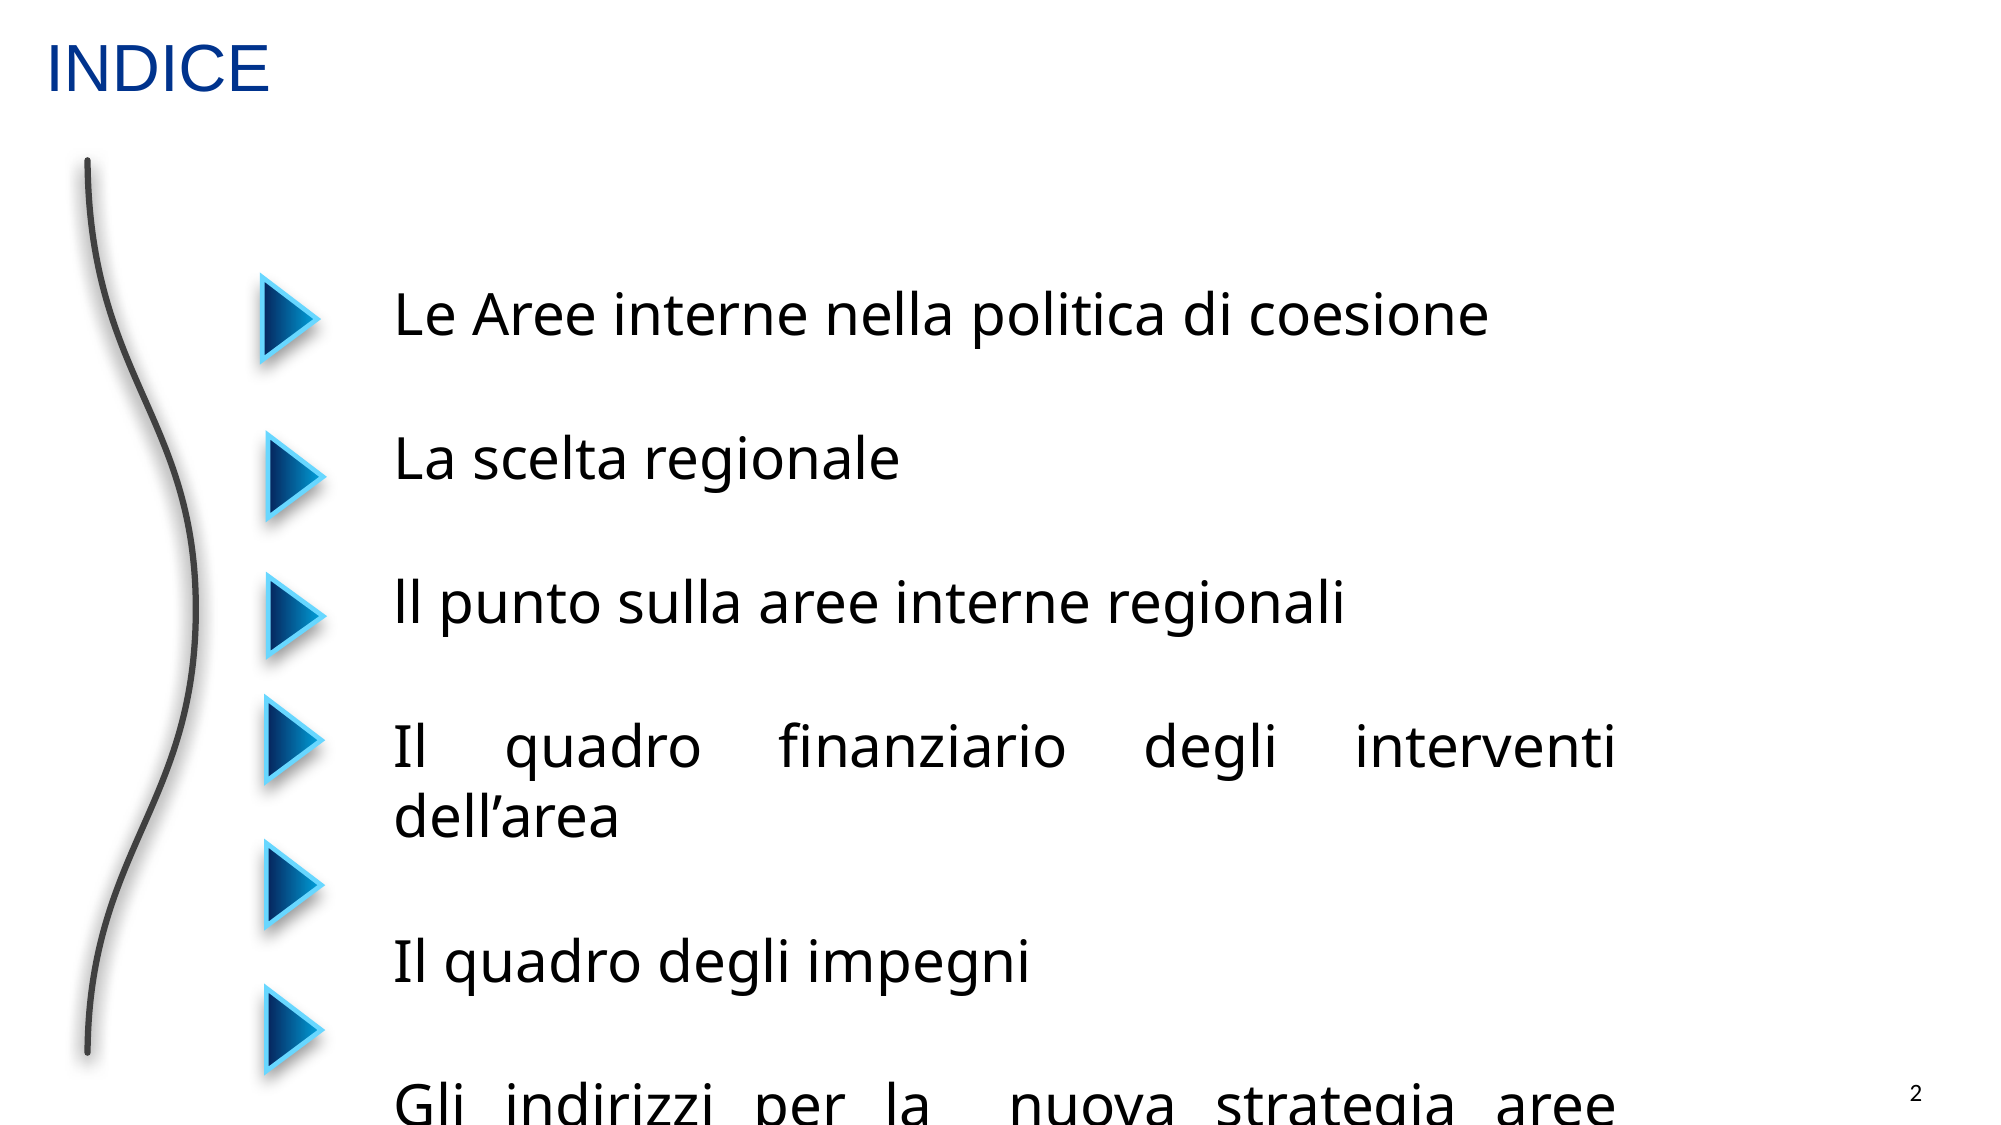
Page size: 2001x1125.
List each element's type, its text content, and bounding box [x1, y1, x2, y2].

text_box 2 [1895, 1076, 1980, 1107]
text_box [86, 159, 197, 1054]
text_box [265, 841, 324, 929]
text_box Le Aree interne nella politica di coesione La scelta regionale ll punto sulla aree interne regionali Il quadro finanziario degli interventi dell’area Il quadro degli impegni Gli indirizzi per la nuova strategia aree interne [391, 203, 1618, 1125]
text_box [265, 696, 324, 784]
text_box [265, 986, 324, 1074]
text_box [267, 432, 325, 520]
text_box [267, 574, 325, 658]
text_box [261, 275, 319, 363]
text_box INDICE [43, 22, 1563, 105]
